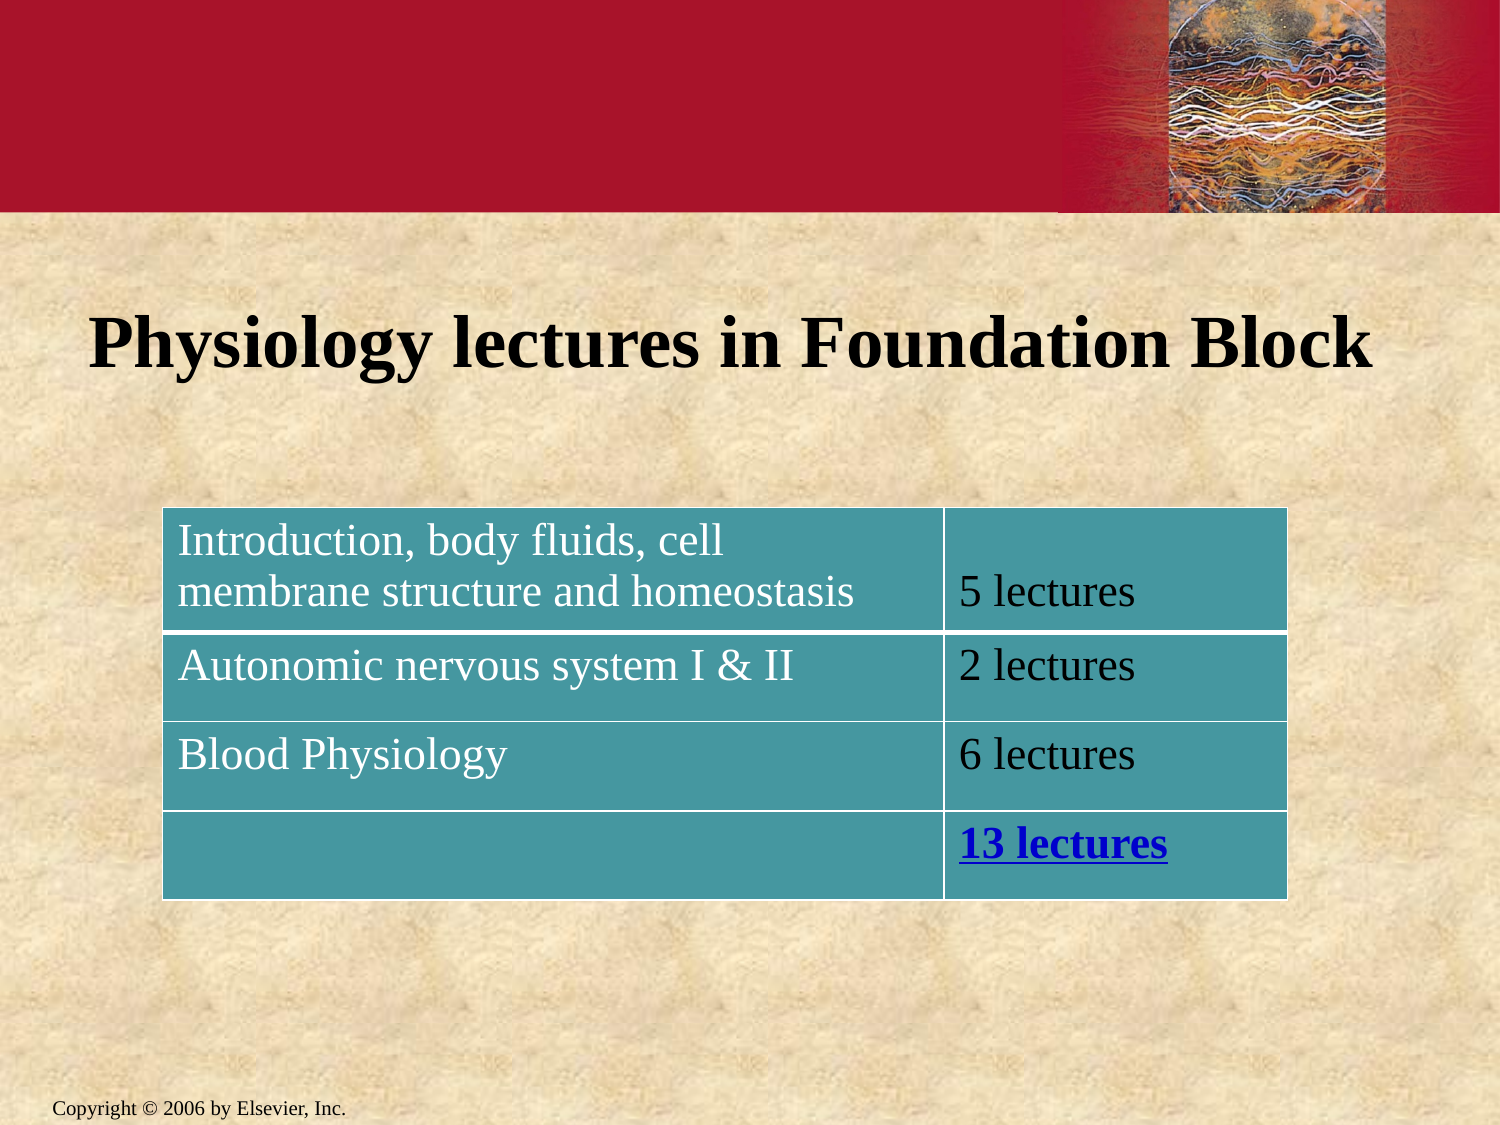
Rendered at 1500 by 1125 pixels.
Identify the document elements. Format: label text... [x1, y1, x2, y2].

table_cell 6 lectures [945, 722, 1287, 810]
table_cell 13 lectures [945, 812, 1287, 899]
table_cell Autonomic nervous system I & II [163, 635, 943, 721]
table_header 5 lectures [945, 508, 1287, 630]
table_cell 2 lectures [945, 635, 1287, 721]
title Physiology lectures in Foundation Block [62, 287, 1401, 388]
picture [0, 0, 1500, 1125]
table_cell [163, 812, 943, 899]
table_header Introduction, body fluids, cell membrane structure and homeostasis [163, 508, 943, 630]
table_cell Blood Physiology [163, 722, 943, 810]
